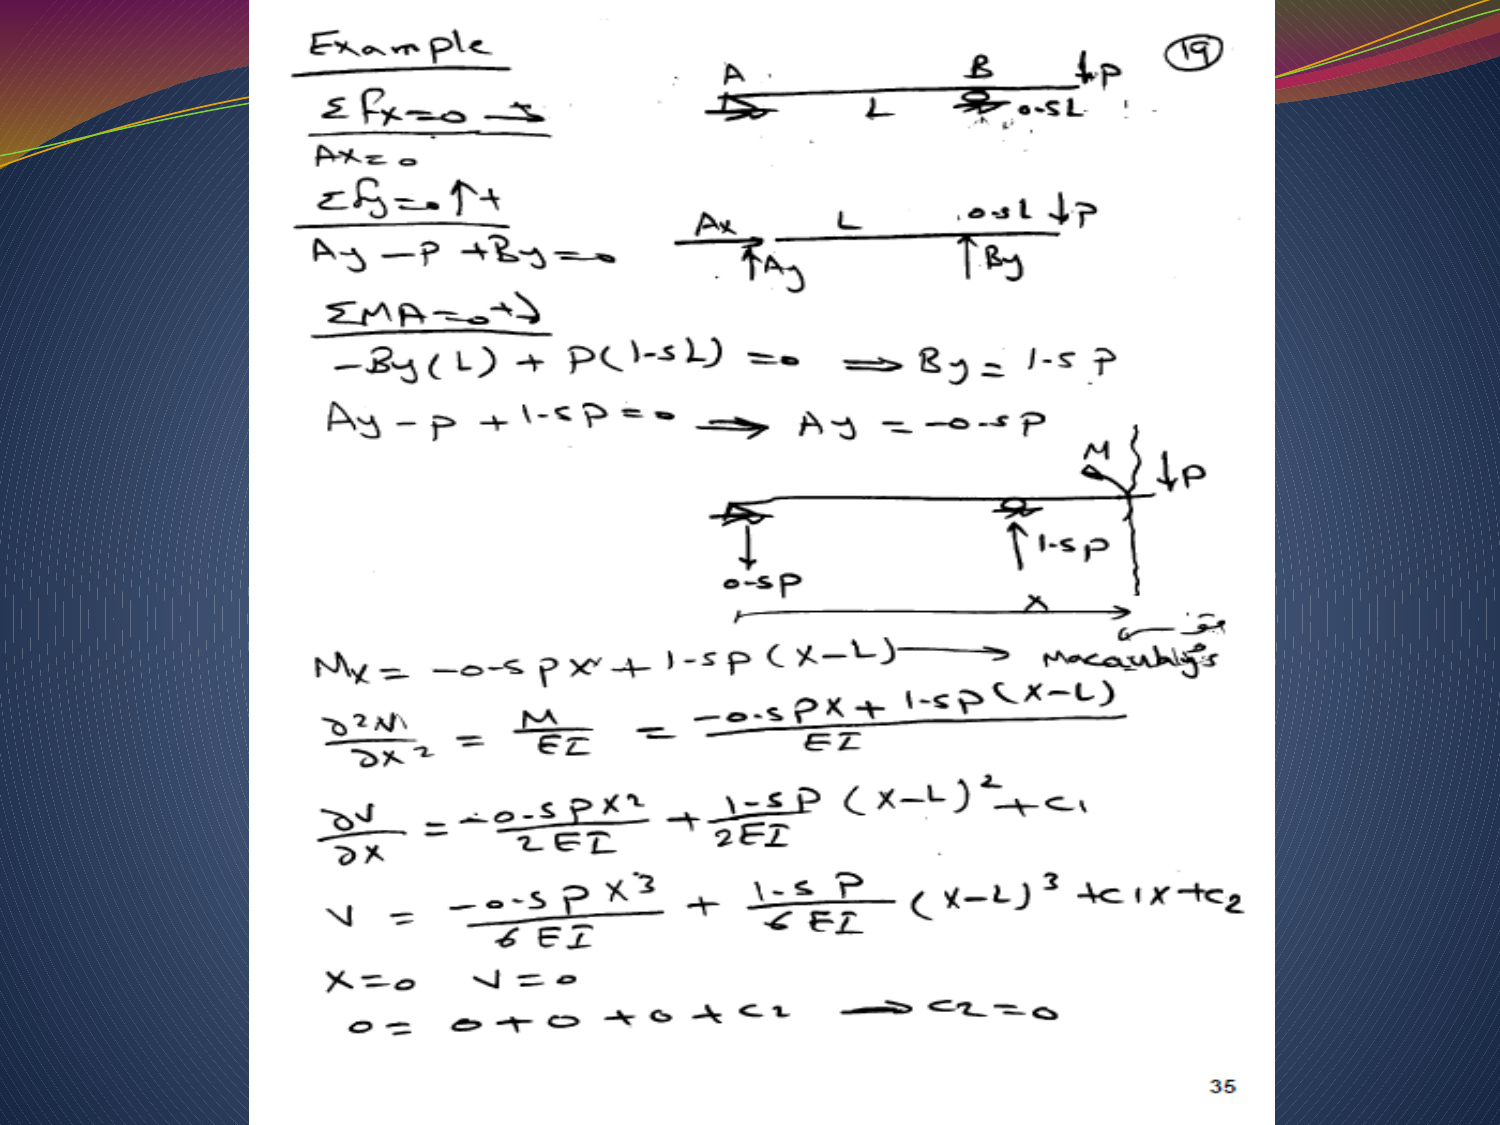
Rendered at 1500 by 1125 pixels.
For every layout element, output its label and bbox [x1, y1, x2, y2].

picture [249, 0, 1276, 1125]
